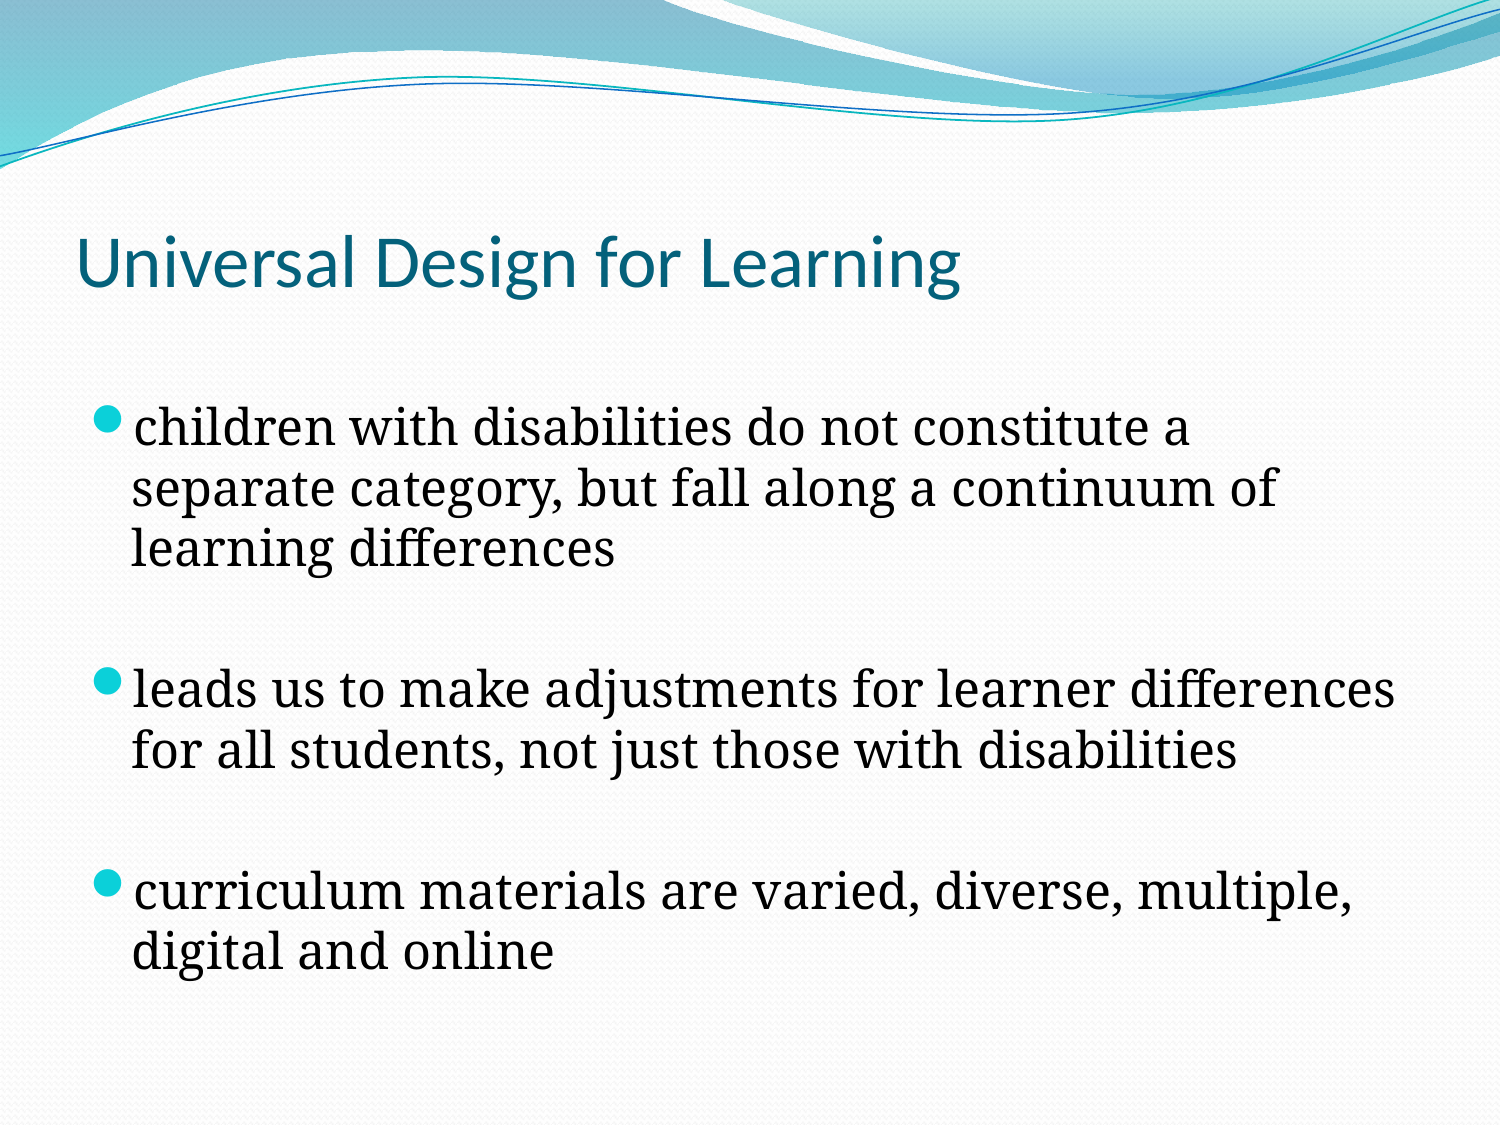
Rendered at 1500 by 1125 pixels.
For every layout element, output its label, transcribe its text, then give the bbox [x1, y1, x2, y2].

list children with disabilities do not constitute a separate category, but fall along a continuum of learning differences leads us to make adjustments for learner differences for all students, not just those with disabilities curriculum materials are varied, diverse, multiple, digital and online [75, 317, 1425, 1038]
title Universal Design for Learning [75, 115, 1425, 303]
